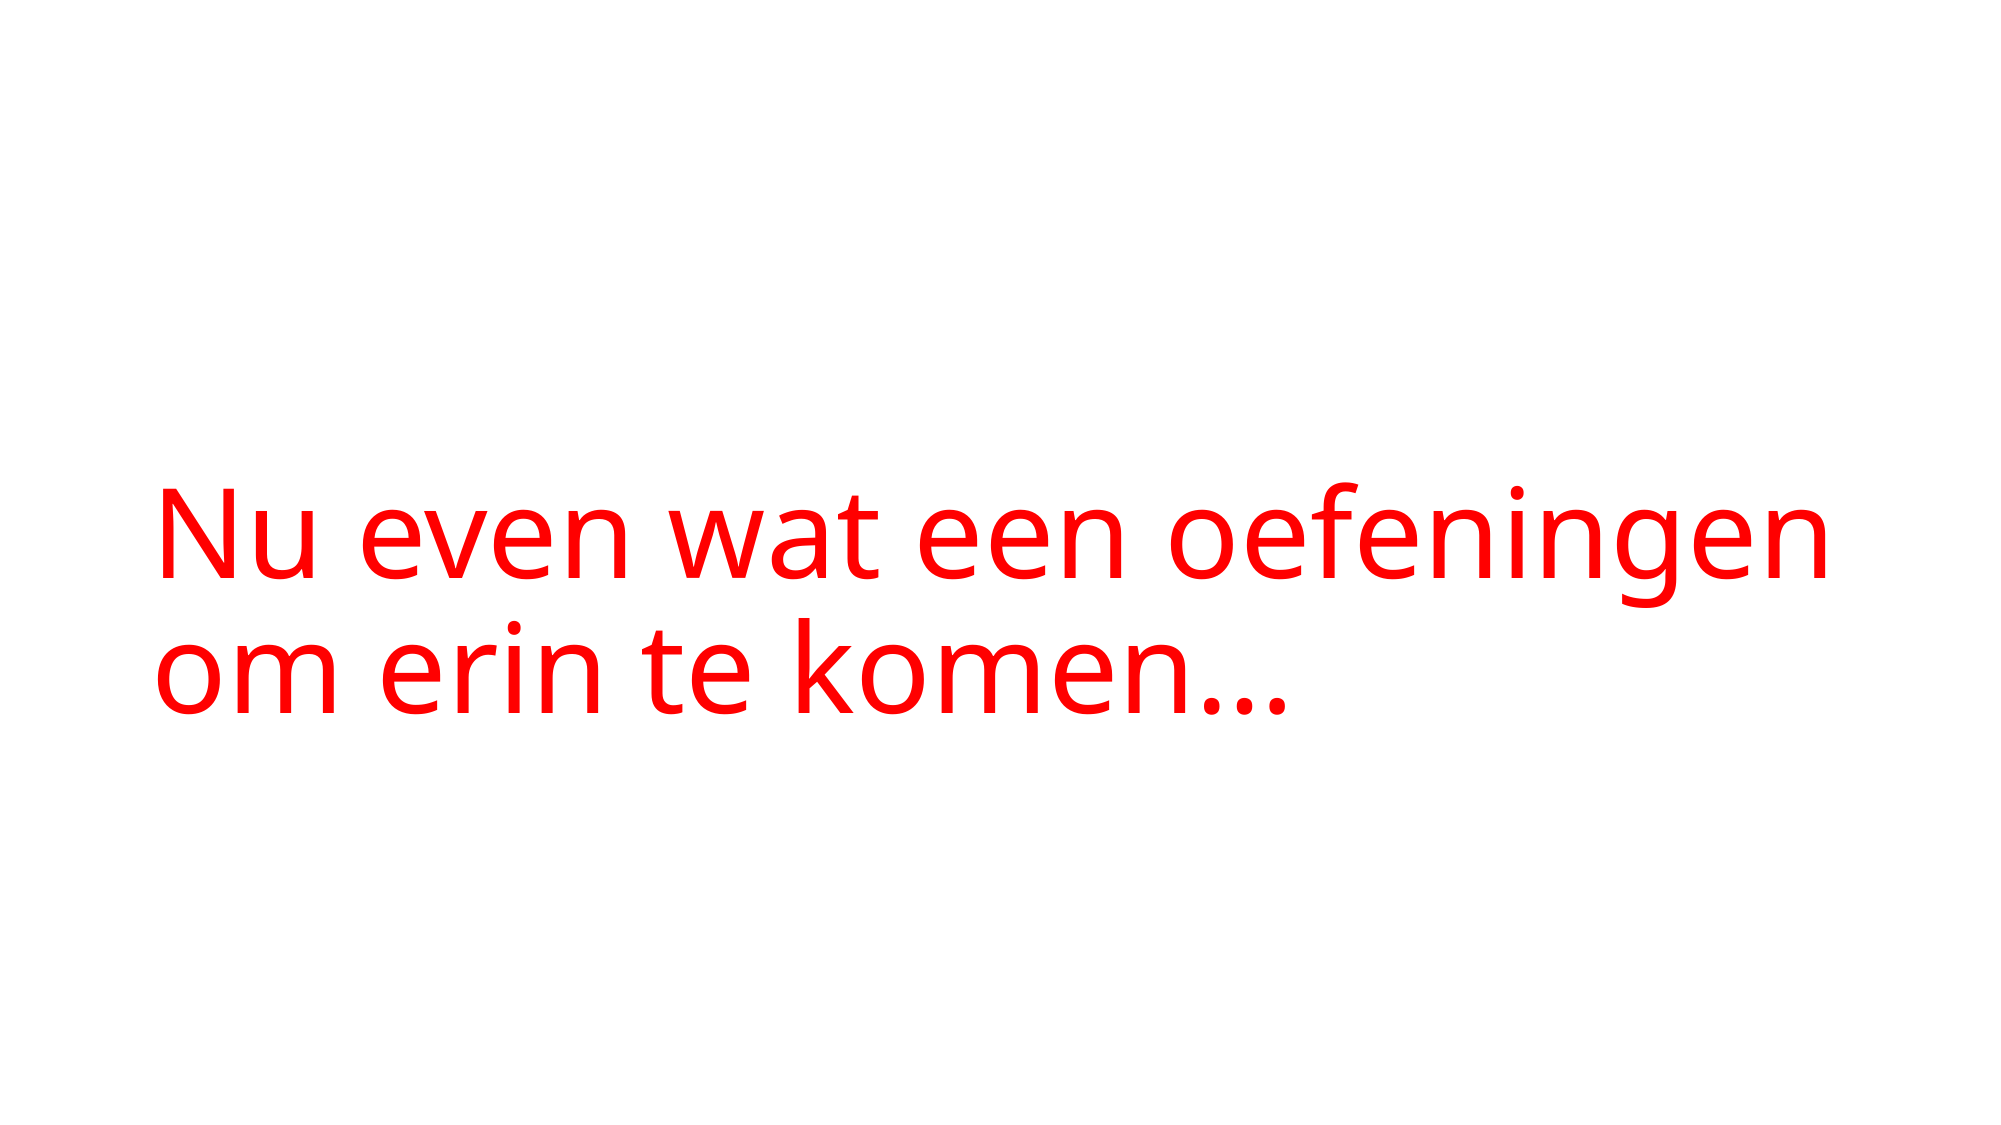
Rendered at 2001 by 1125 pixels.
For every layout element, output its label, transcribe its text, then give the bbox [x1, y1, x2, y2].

title Nu even wat een oefeningen om erin te komen… [136, 280, 1862, 749]
